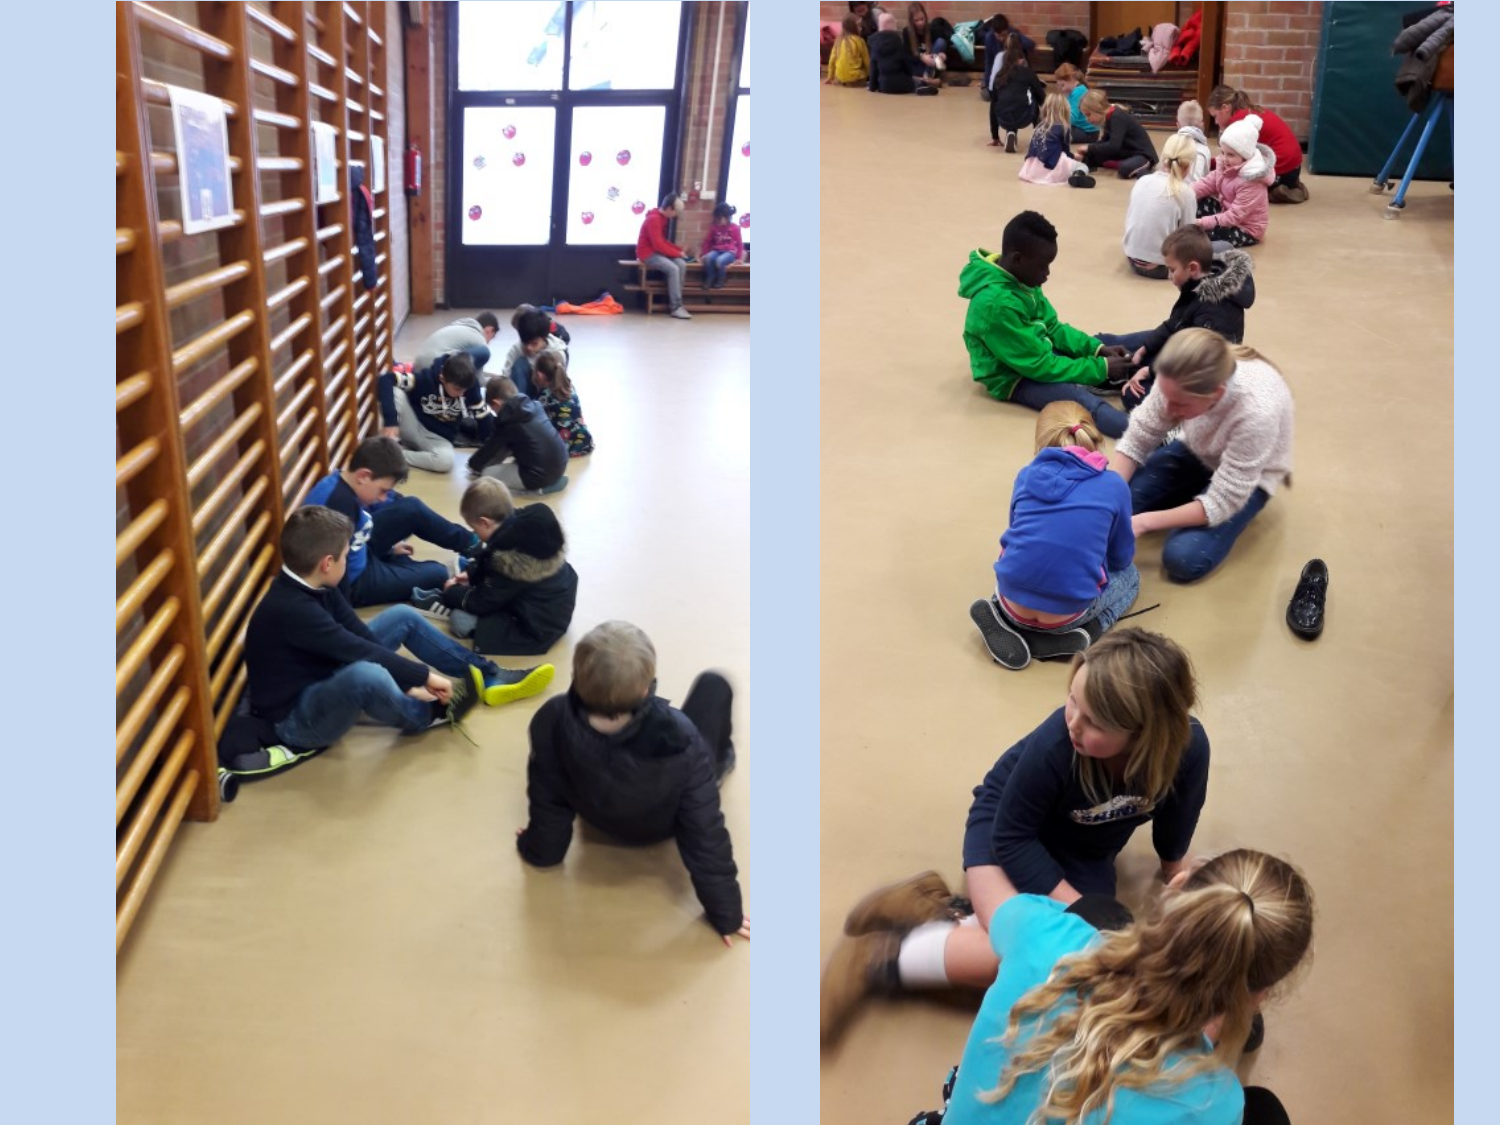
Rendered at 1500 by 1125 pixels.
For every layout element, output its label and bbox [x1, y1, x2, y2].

picture [116, 1, 751, 1125]
picture [820, 1, 1455, 1125]
